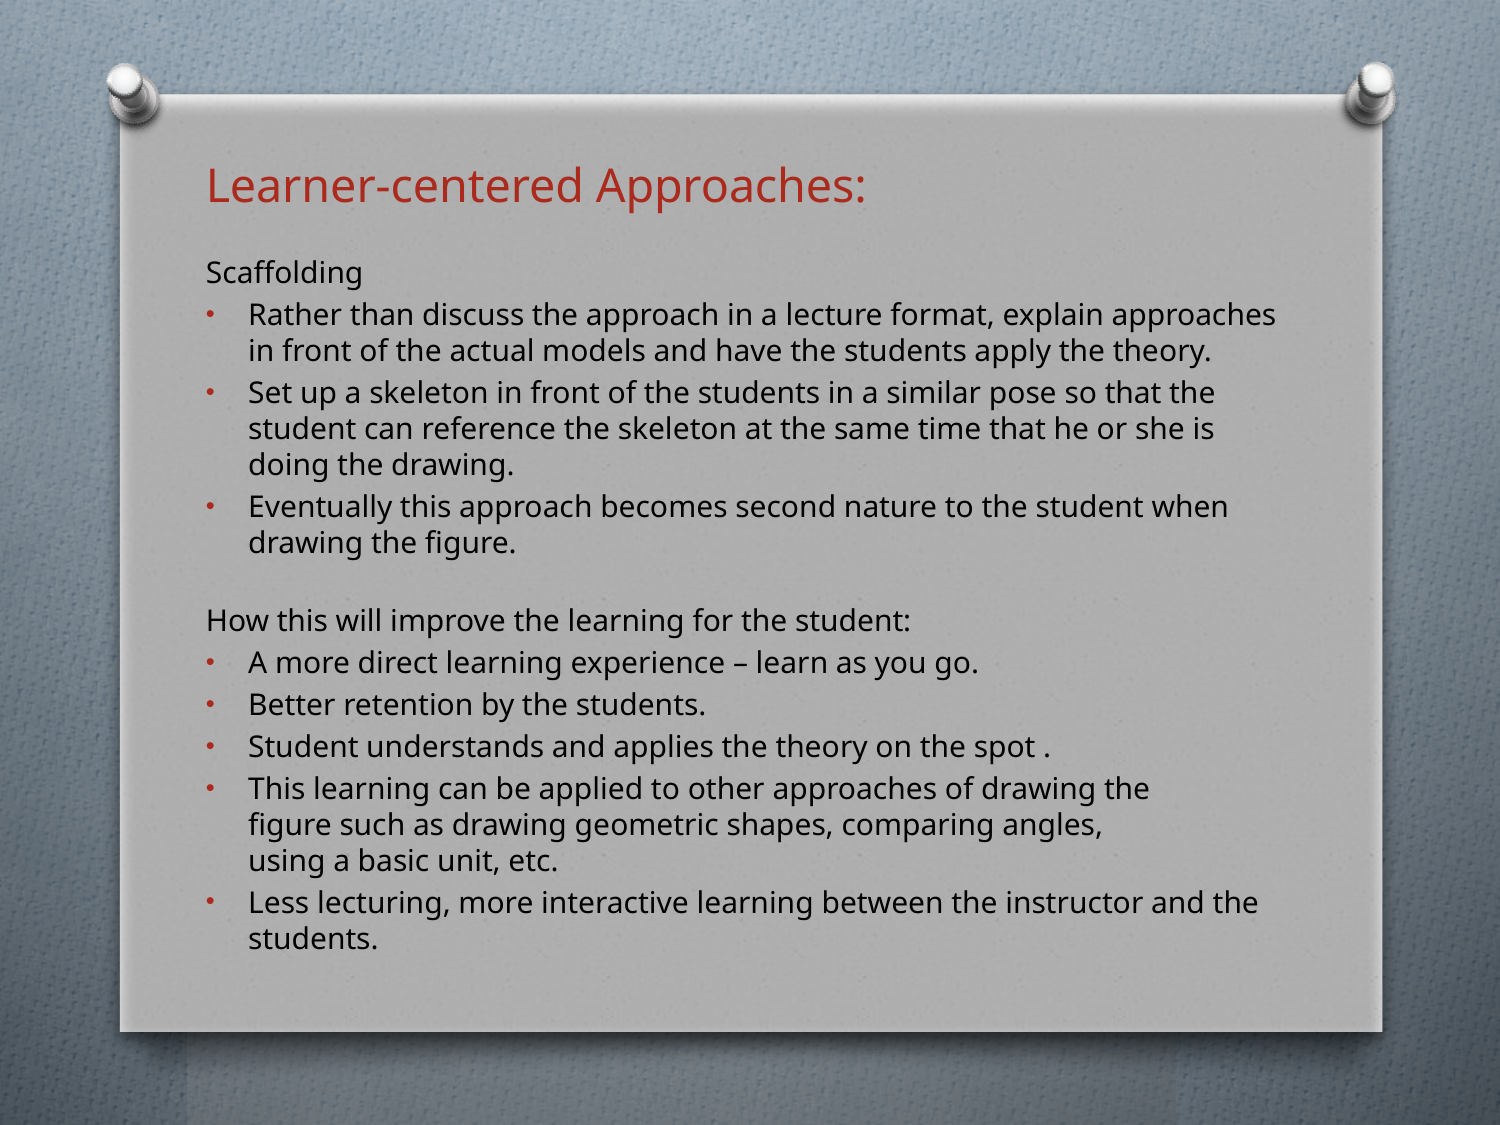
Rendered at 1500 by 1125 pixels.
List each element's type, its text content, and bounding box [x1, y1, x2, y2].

list Learner-centered Approaches: Scaffolding Rather than discuss the approach in a lecture format, explain approaches in front of the actual models and have the students apply the theory. Set up a skeleton in front of the students in a similar pose so that the student can reference the skeleton at the same time that he or she is doing the drawing. Eventually this approach becomes second nature to the student when drawing the figure. How this will improve the learning for the student: A more direct learning experience – learn as you go. Better retention by the students. Student understands and applies the theory on the spot . This learning can be applied to other approaches of drawing the figure such as drawing geometric shapes, comparing angles, using a basic unit, etc. Less lecturing, more interactive learning between the instructor and the students. [190, 148, 1305, 970]
picture [1317, 35, 1439, 156]
picture [75, 29, 198, 153]
